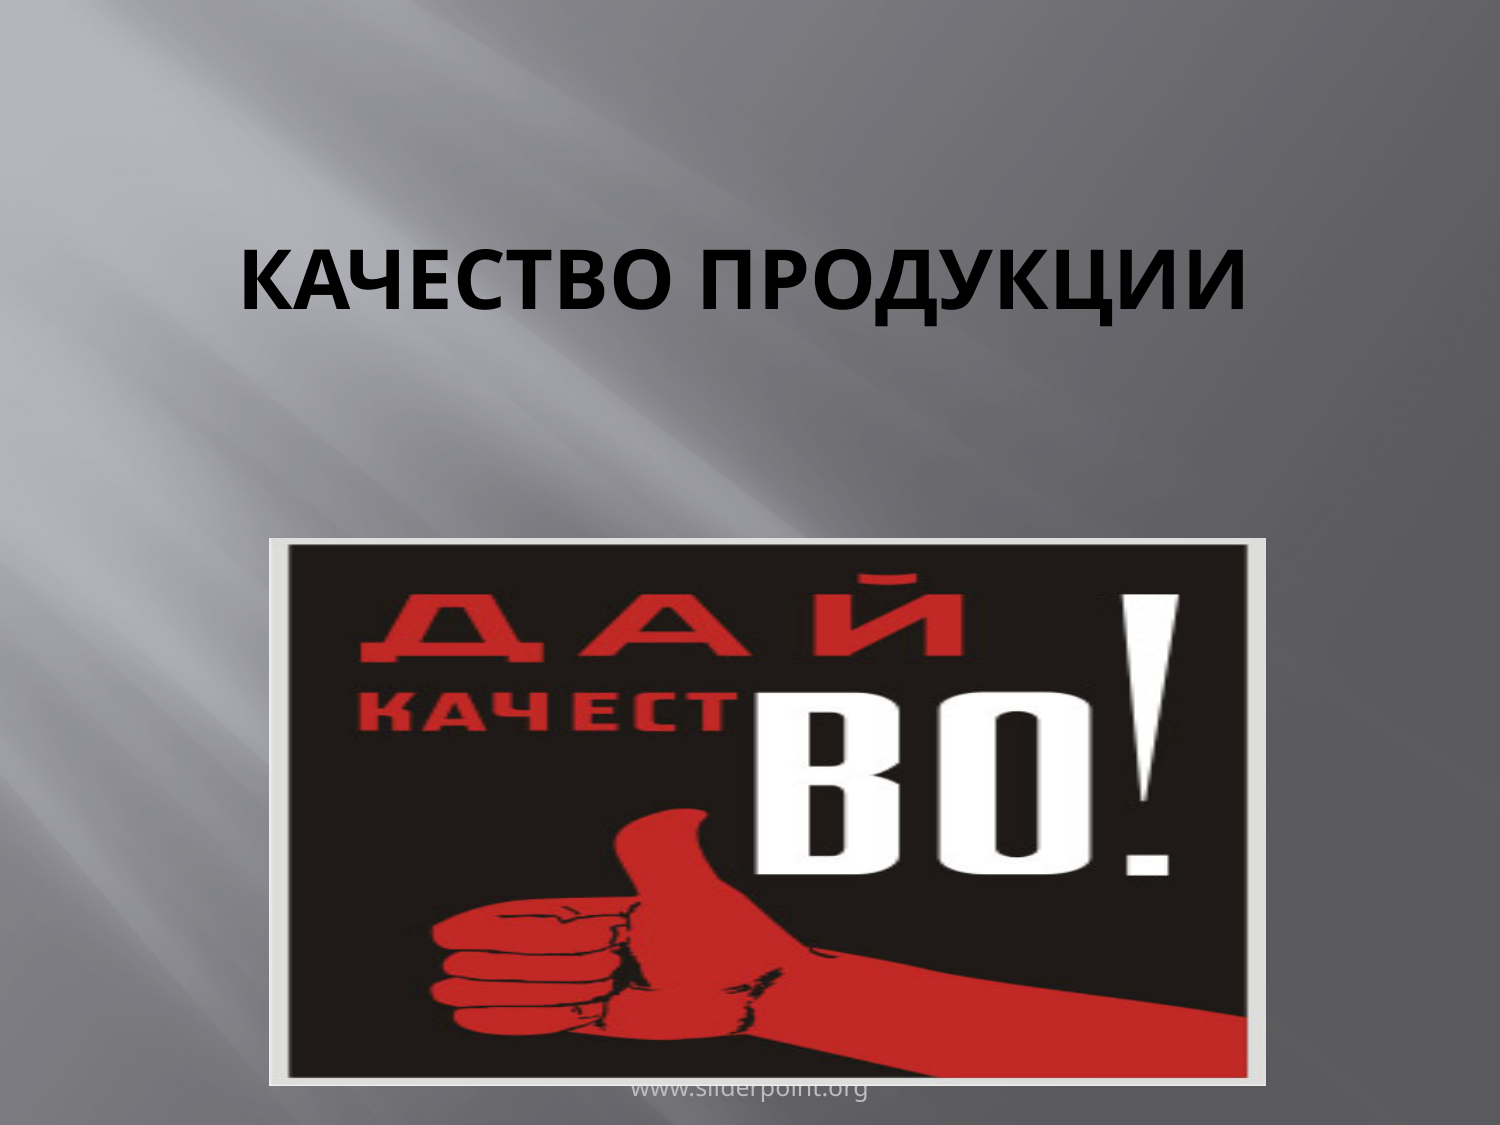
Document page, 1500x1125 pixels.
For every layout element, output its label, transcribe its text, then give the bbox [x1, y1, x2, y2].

title Качество продукции [69, 224, 1420, 525]
picture [269, 538, 1266, 1086]
